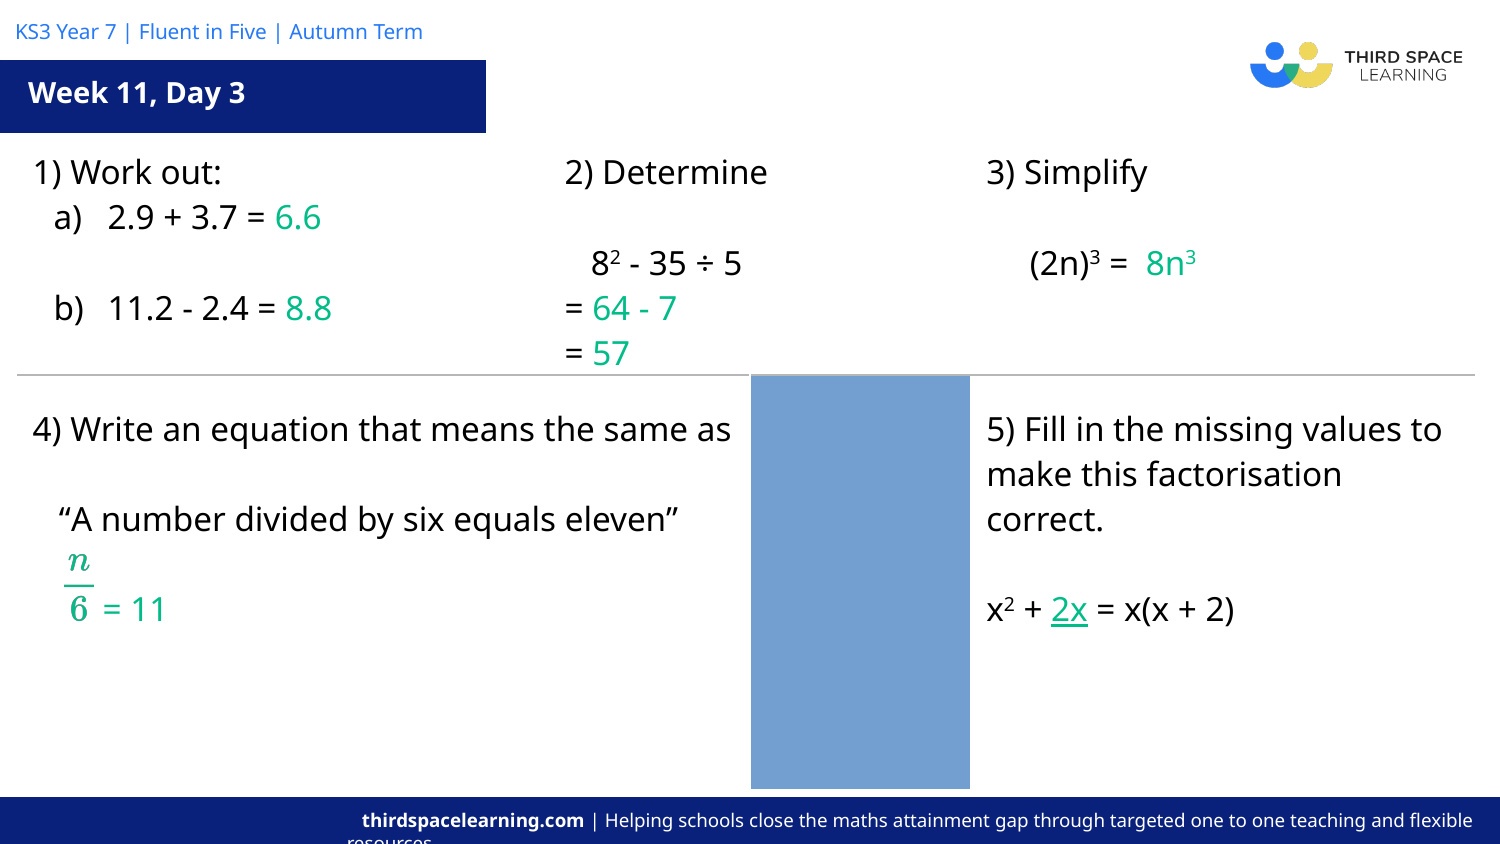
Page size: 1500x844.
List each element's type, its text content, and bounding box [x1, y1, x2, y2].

table_cell 5) Fill in the missing values to make this factorisation correct. x2 + 2x = x(x + 2) [972, 376, 1474, 788]
table_header 3) Simplify (2n)3 = 8n3 [972, 142, 1474, 374]
table_header 1) Work out: 2.9 + 3.7 = 6.6 11.2 - 2.4 = 8.8 [19, 142, 549, 374]
picture [1250, 33, 1465, 99]
table_cell 4) Write an equation that means the same as “A number divided by six equals eleven” = 11 [19, 376, 749, 788]
text_box Week 11, Day 3 [13, 59, 383, 125]
picture [64, 554, 94, 621]
table_header 2) Determine 82 - 35 ÷ 5 = 64 - 7 = 57 [550, 142, 970, 374]
